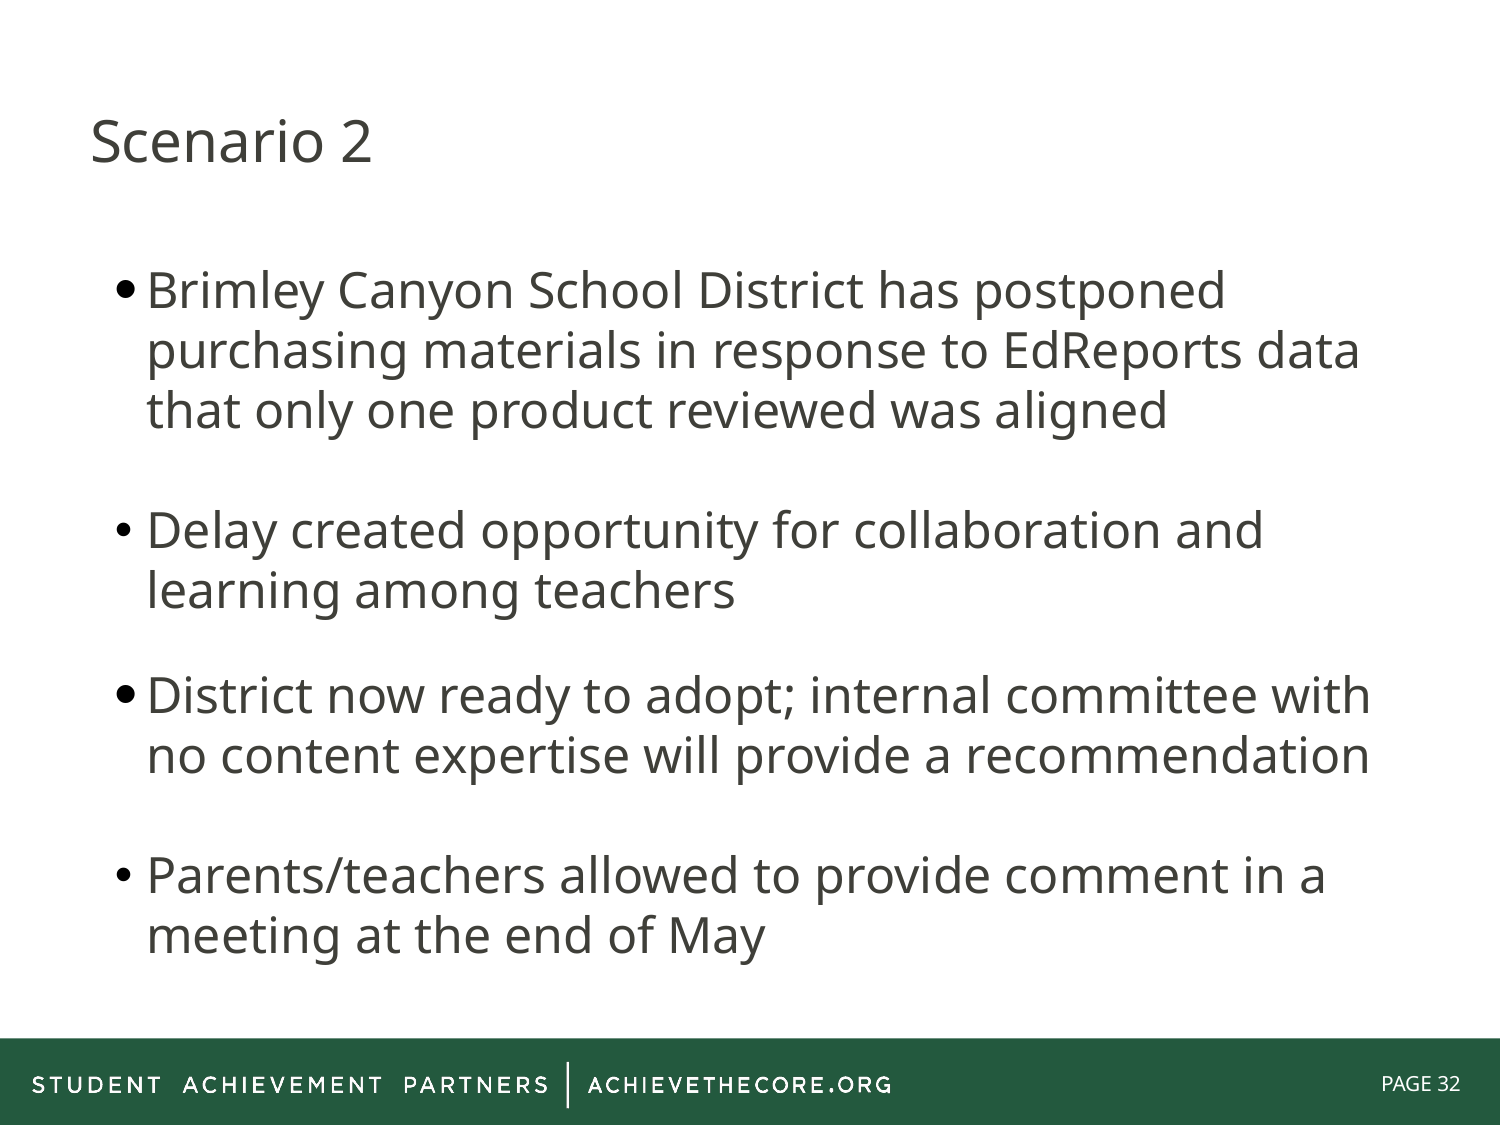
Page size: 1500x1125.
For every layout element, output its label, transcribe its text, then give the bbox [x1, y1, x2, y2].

title Scenario 2 [75, 45, 1425, 233]
picture [12, 1055, 911, 1112]
list Brimley Canyon School District has postponed purchasing materials in response to EdReports data that only one product reviewed was aligned Delay created opportunity for collaboration and learning among teachers District now ready to adopt; internal committee with no content expertise will provide a recommendation Parents/teachers allowed to provide comment in a meeting at the end of May [75, 243, 1425, 987]
